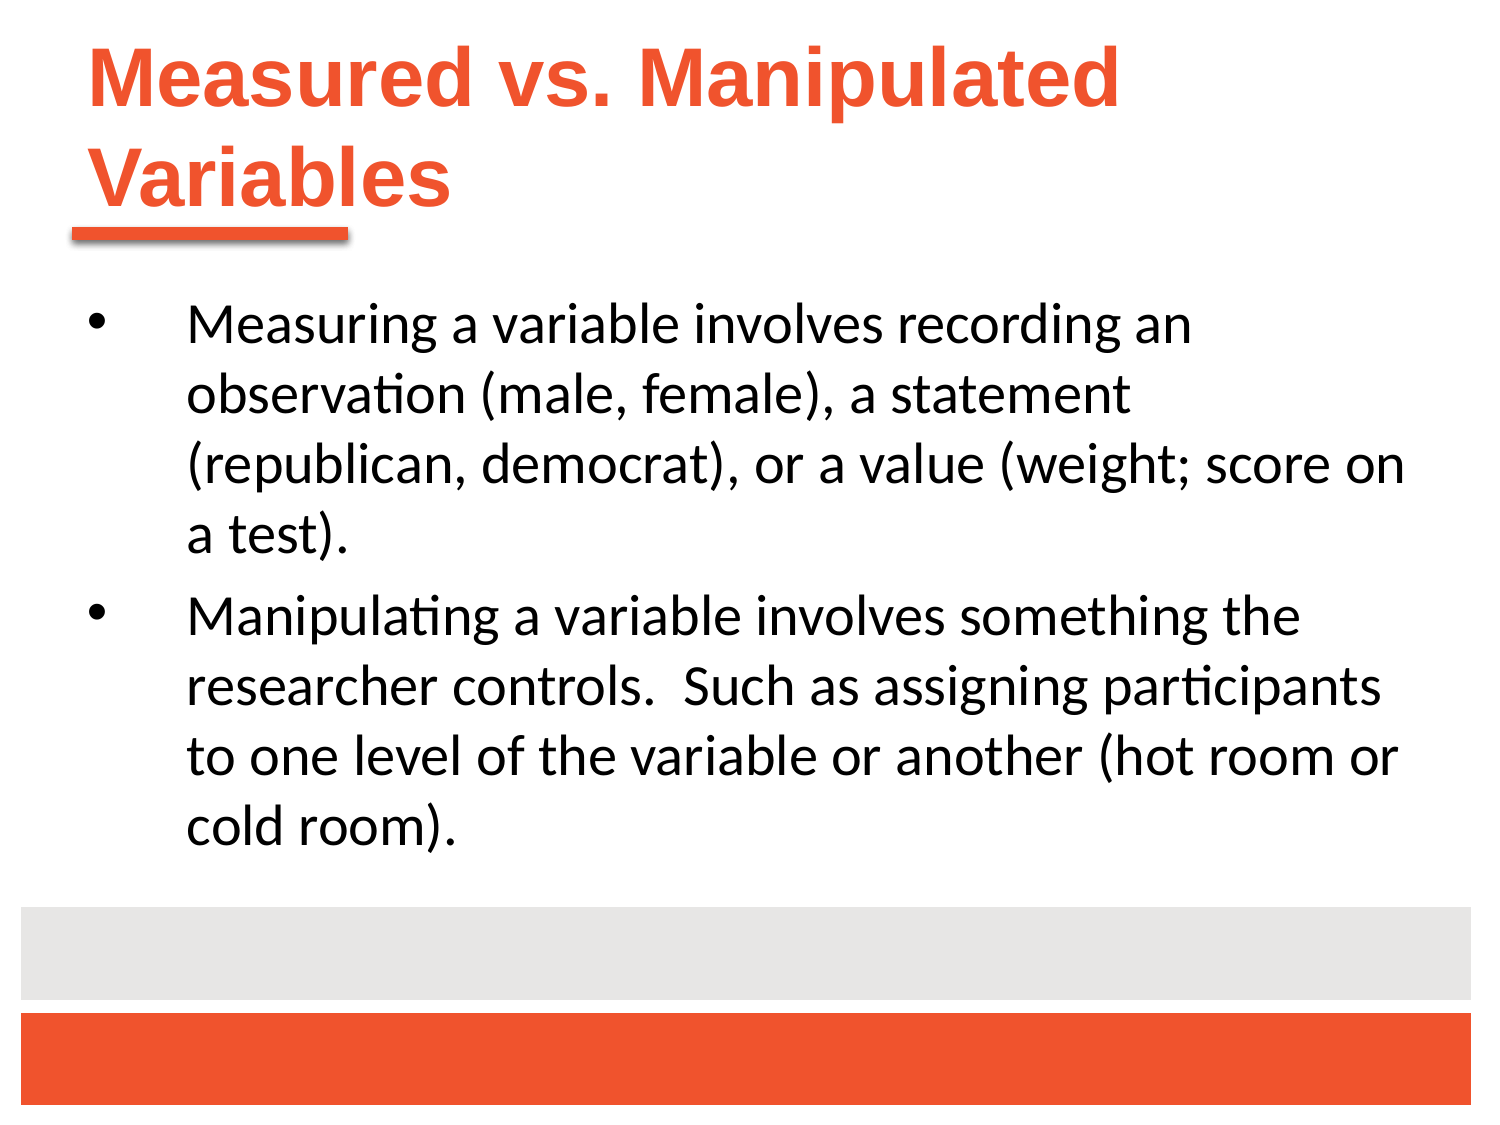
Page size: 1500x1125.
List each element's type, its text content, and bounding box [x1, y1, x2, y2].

title Measured vs. Manipulated Variables [72, 29, 1423, 218]
list Measuring a variable involves recording an observation (male, female), a statement (republican, democrat), or a value (weight; score on a test). Manipulating a variable involves something the researcher controls. Such as assigning participants to one level of the variable or another (hot room or cold room). [72, 277, 1423, 876]
